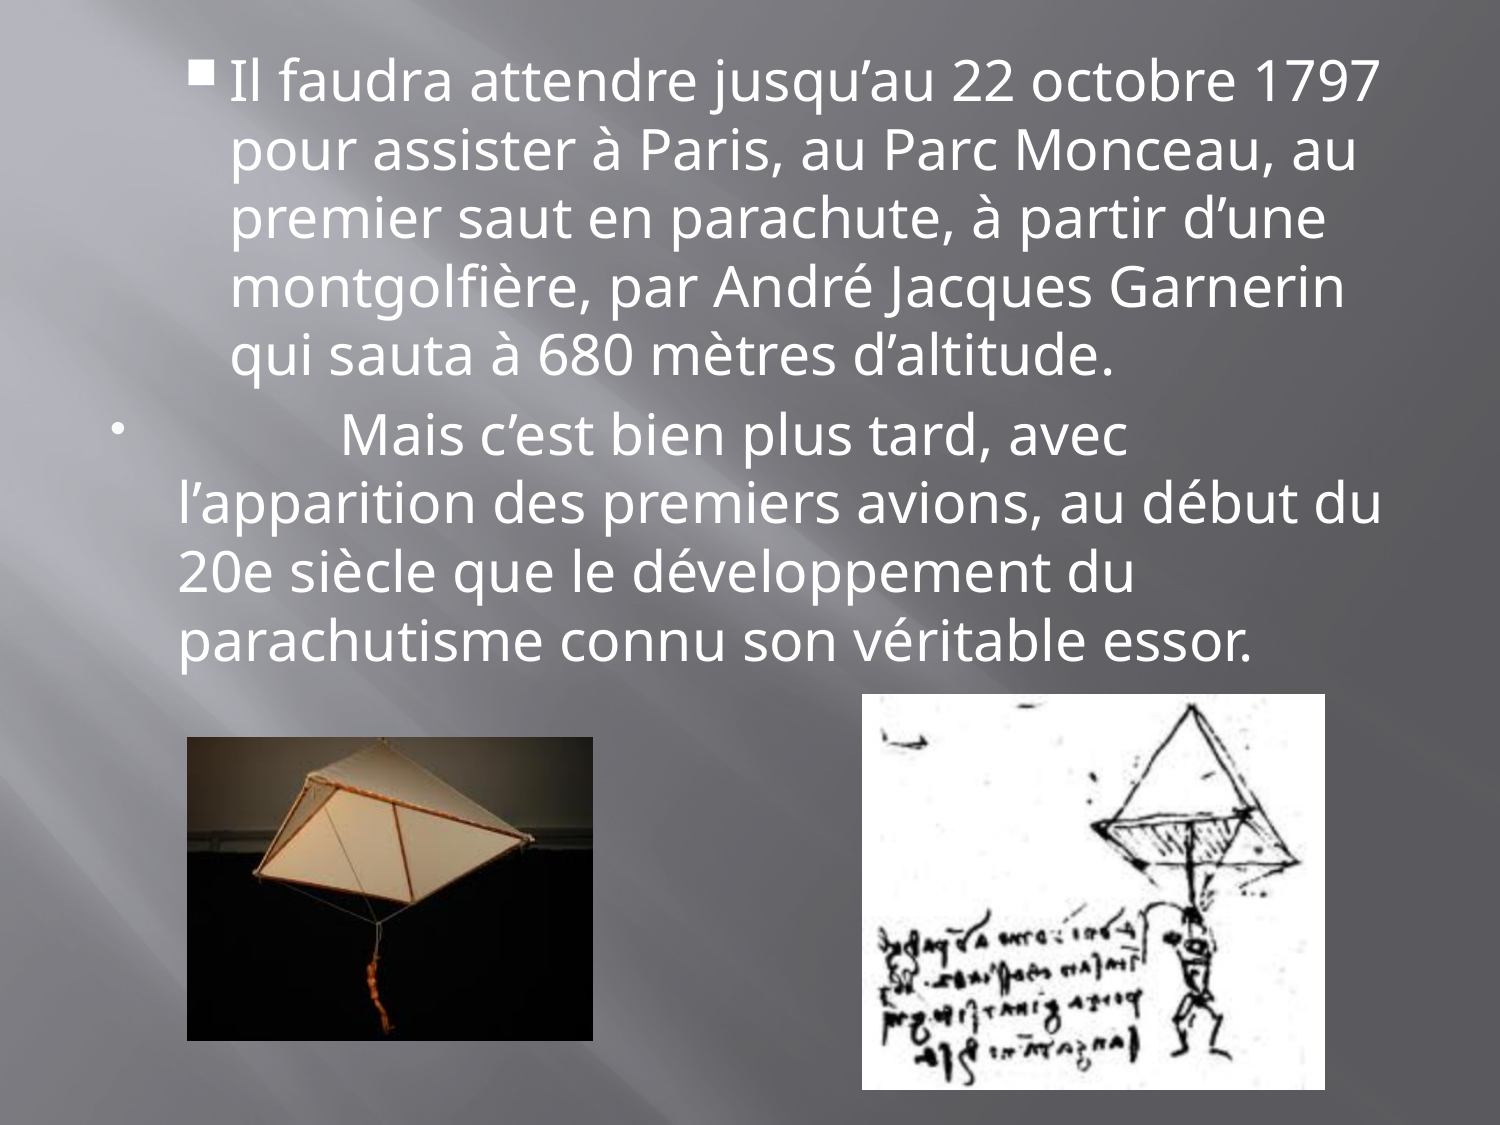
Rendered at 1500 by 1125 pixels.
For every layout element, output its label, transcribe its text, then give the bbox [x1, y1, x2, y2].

picture [862, 693, 1326, 1090]
list Il faudra attendre jusqu’au 22 octobre 1797 pour assister à Paris, au Parc Monceau, au premier saut en parachute, à partir d’une montgolfière, par André Jacques Garnerin qui sauta à 680 mètres d’altitude. Mais c’est bien plus tard, avec l’apparition des premiers avions, au début du 20e siècle que le développement du parachutisme connu son véritable essor. [75, 37, 1425, 738]
picture [187, 737, 593, 1041]
